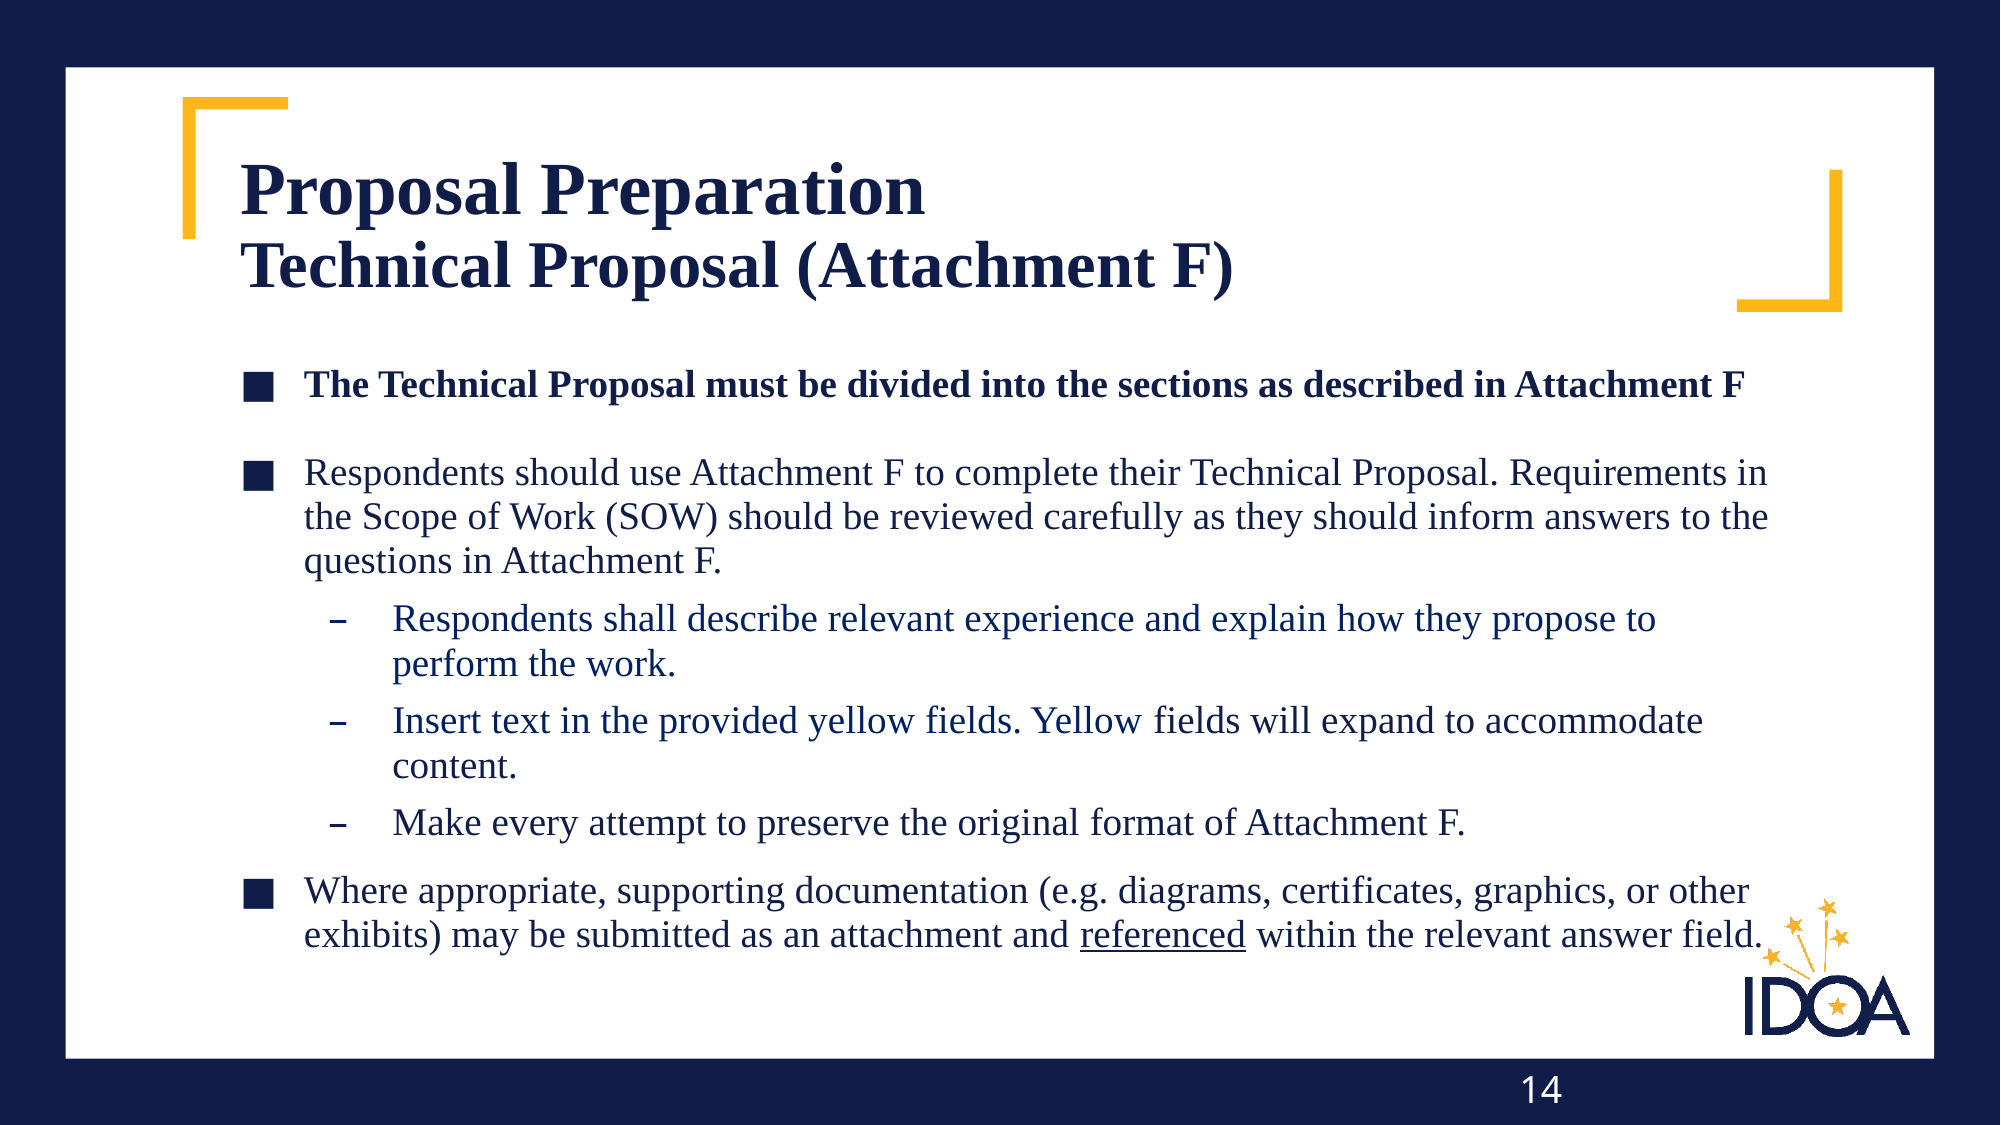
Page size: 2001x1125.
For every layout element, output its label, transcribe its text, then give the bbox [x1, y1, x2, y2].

picture [1702, 857, 1959, 1114]
title Proposal Preparation Technical Proposal (Attachment F) [225, 142, 1800, 279]
slide_number 14 [1504, 1058, 1767, 1125]
list The Technical Proposal must be divided into the sections as described in Attachment F Respondents should use Attachment F to complete their Technical Proposal. Requirements in the Scope of Work (SOW) should be reviewed carefully as they should inform answers to the questions in Attachment F. Respondents shall describe relevant experience and explain how they propose to perform the work. Insert text in the provided yellow fields. Yellow fields will expand to accommodate content. Make every attempt to preserve the original format of Attachment F. Where appropriate, supporting documentation (e.g. diagrams, certificates, graphics, or other exhibits) may be submitted as an attachment and referenced within the relevant answer field. [225, 354, 1800, 1006]
